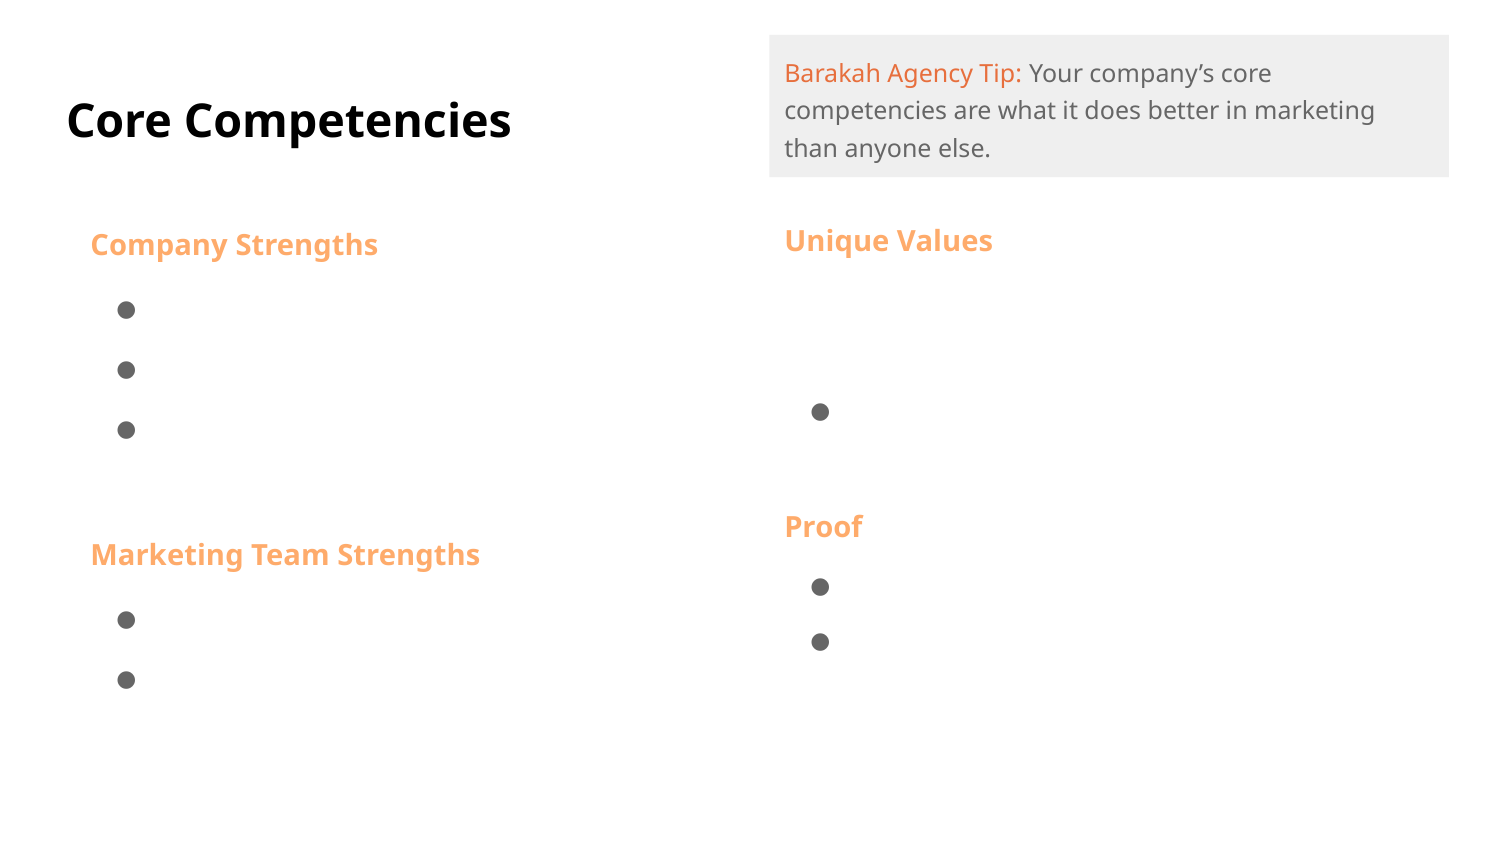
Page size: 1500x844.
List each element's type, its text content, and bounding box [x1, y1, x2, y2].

text_box Unique Values Proof [769, 198, 1392, 781]
text_box Barakah Agency Tip: Your company’s core competencies are what it does better in marketing than anyone else. [769, 34, 1449, 178]
title Core Competencies [51, 72, 750, 167]
list Company Strengths Marketing Team Strengths [75, 199, 698, 764]
